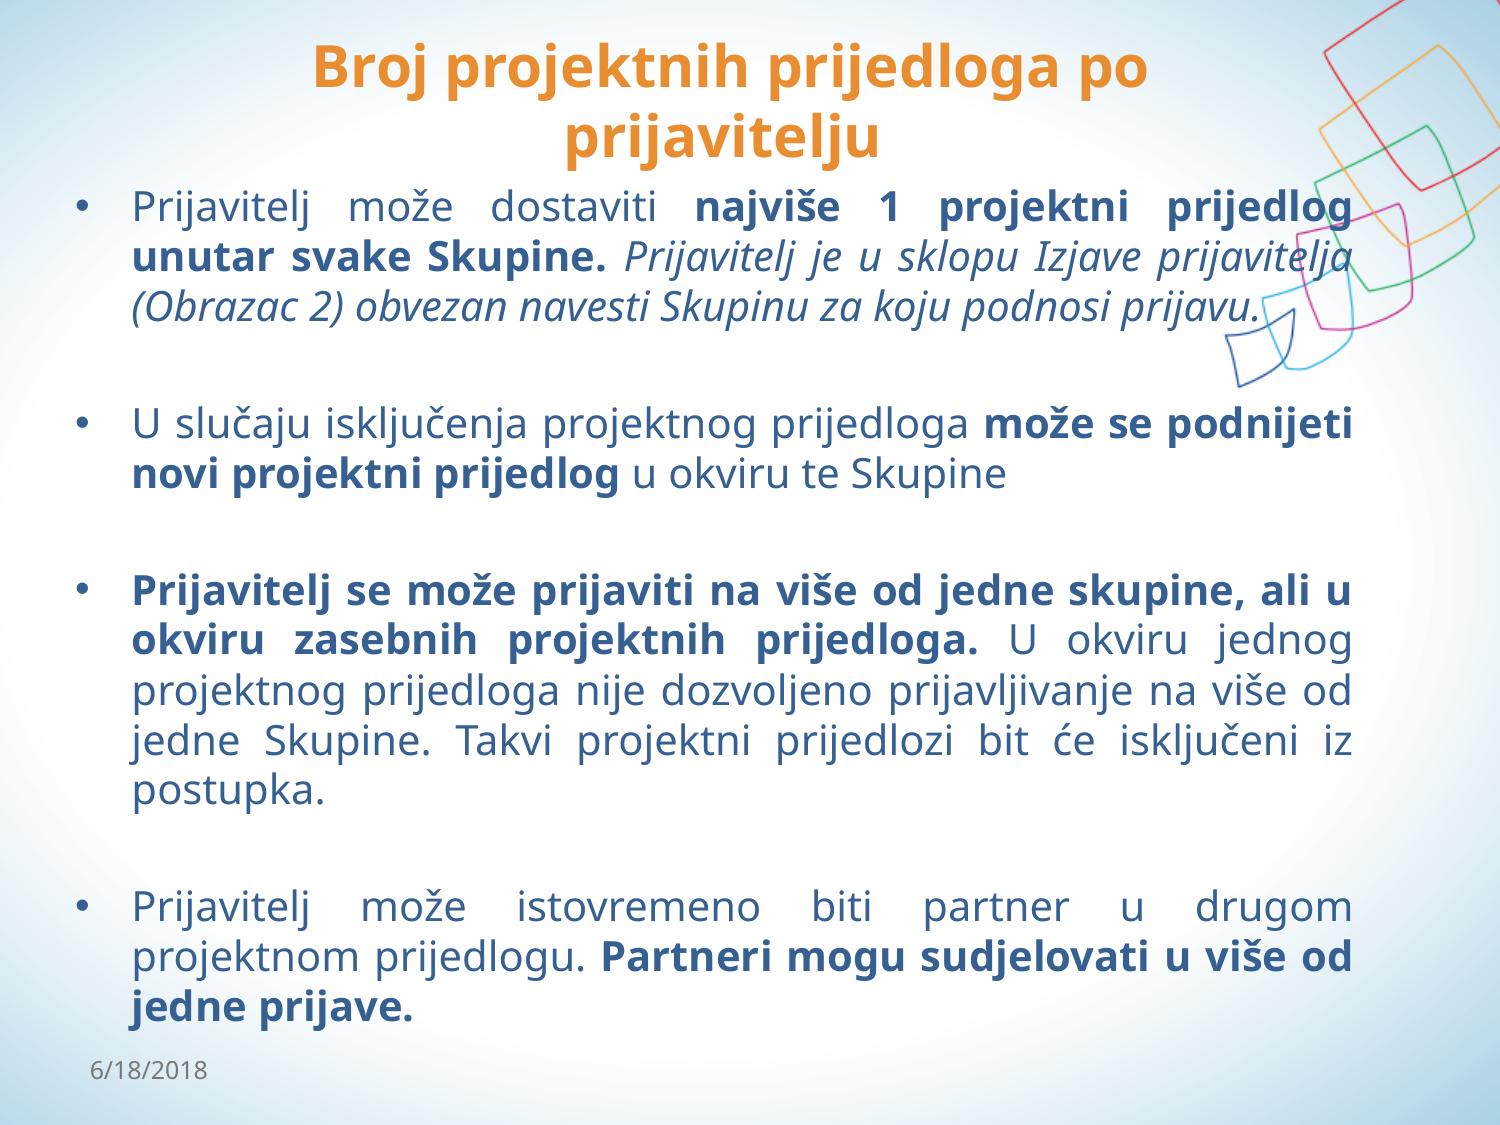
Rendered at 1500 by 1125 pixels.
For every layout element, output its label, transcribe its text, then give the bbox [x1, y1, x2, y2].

title Broj projektnih prijedloga po prijavitelju [136, 5, 1325, 193]
text_box Prijavitelj može dostaviti najviše 1 projektni prijedlog unutar svake Skupine. Prijavitelj je u sklopu Izjave prijavitelja (Obrazac 2) obvezan navesti Skupinu za koju podnosi prijavu. U slučaju isključenja projektnog prijedloga može se podnijeti novi projektni prijedlog u okviru te Skupine Prijavitelj se može prijaviti na više od jedne skupine, ali u okviru zasebnih projektnih prijedloga. U okviru jednog projektnog prijedloga nije dozvoljeno prijavljivanje na više od jedne Skupine. Takvi projektni prijedlozi bit će isključeni iz postupka. Prijavitelj može istovremeno biti partner u drugom projektnom prijedlogu. Partneri mogu sudjelovati u više od jedne prijave. [60, 172, 1369, 1065]
